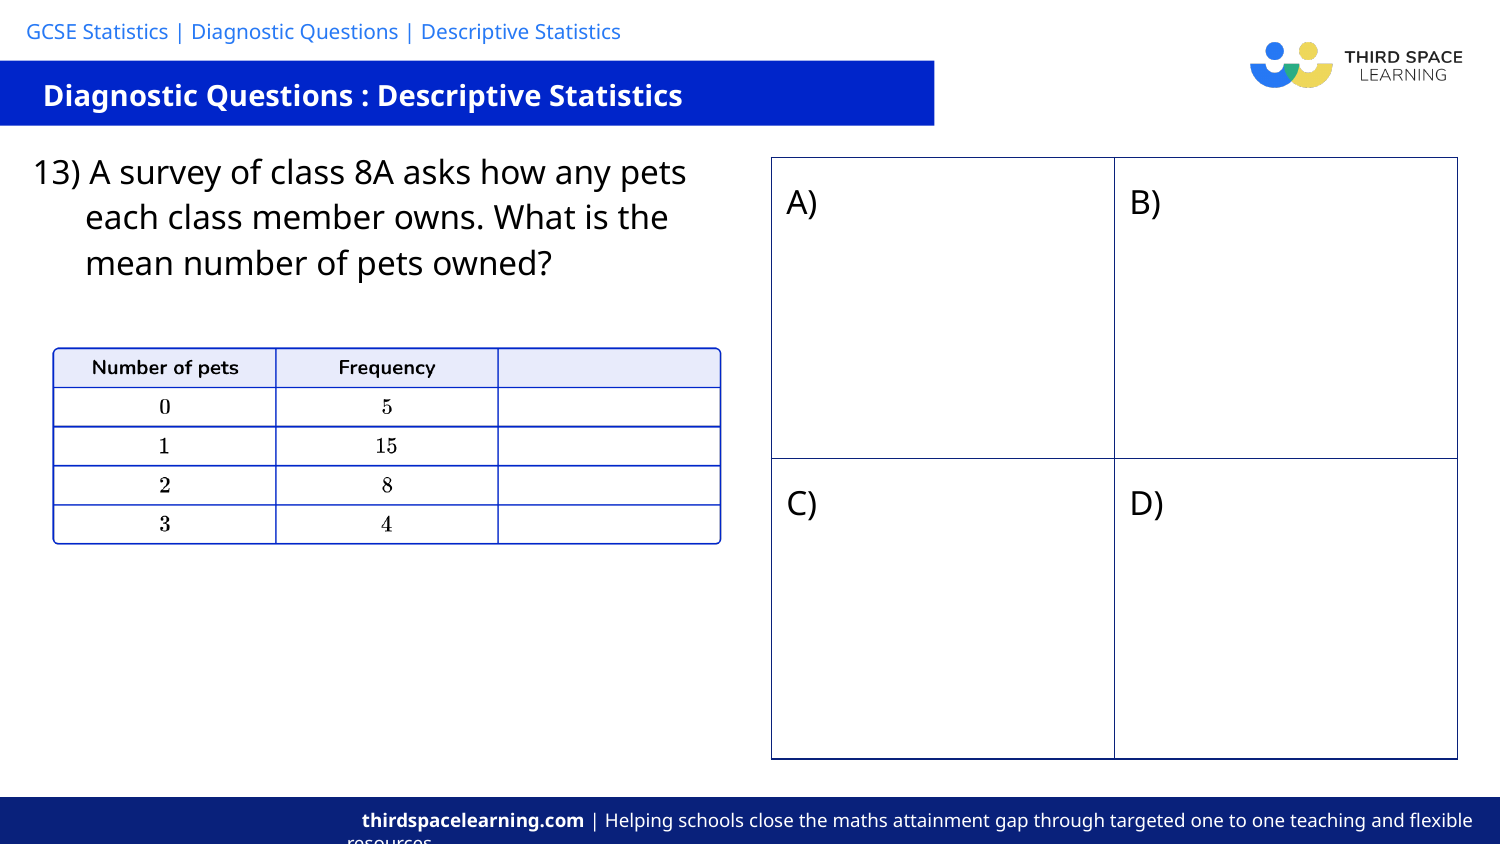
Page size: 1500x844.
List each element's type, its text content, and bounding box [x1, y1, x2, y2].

picture [51, 347, 722, 545]
table_header 13) A survey of class 8A asks how any pets each class member owns. What is the mean number of pets owned? [19, 142, 755, 291]
picture [1250, 33, 1465, 99]
text_box Diagnostic Questions : Descriptive Statistics [27, 61, 880, 127]
